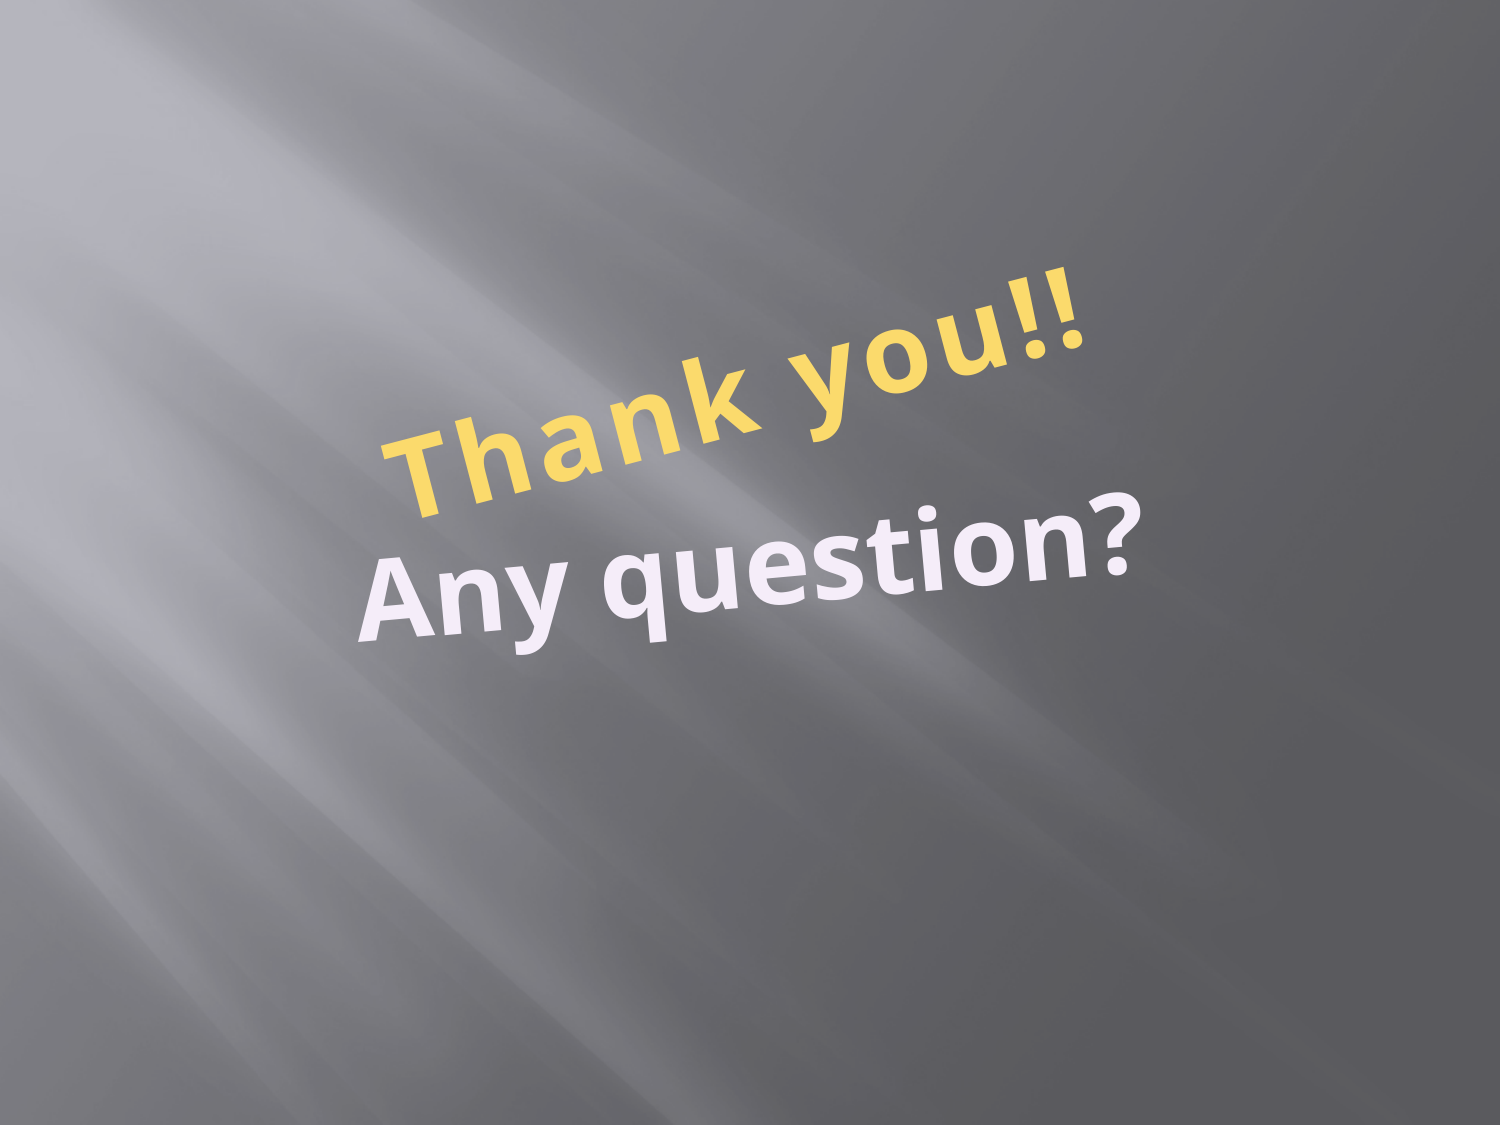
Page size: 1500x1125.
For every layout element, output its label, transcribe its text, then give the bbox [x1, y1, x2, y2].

text_box Any question? [333, 449, 1167, 675]
text_box Thank you!! [354, 222, 1113, 520]
